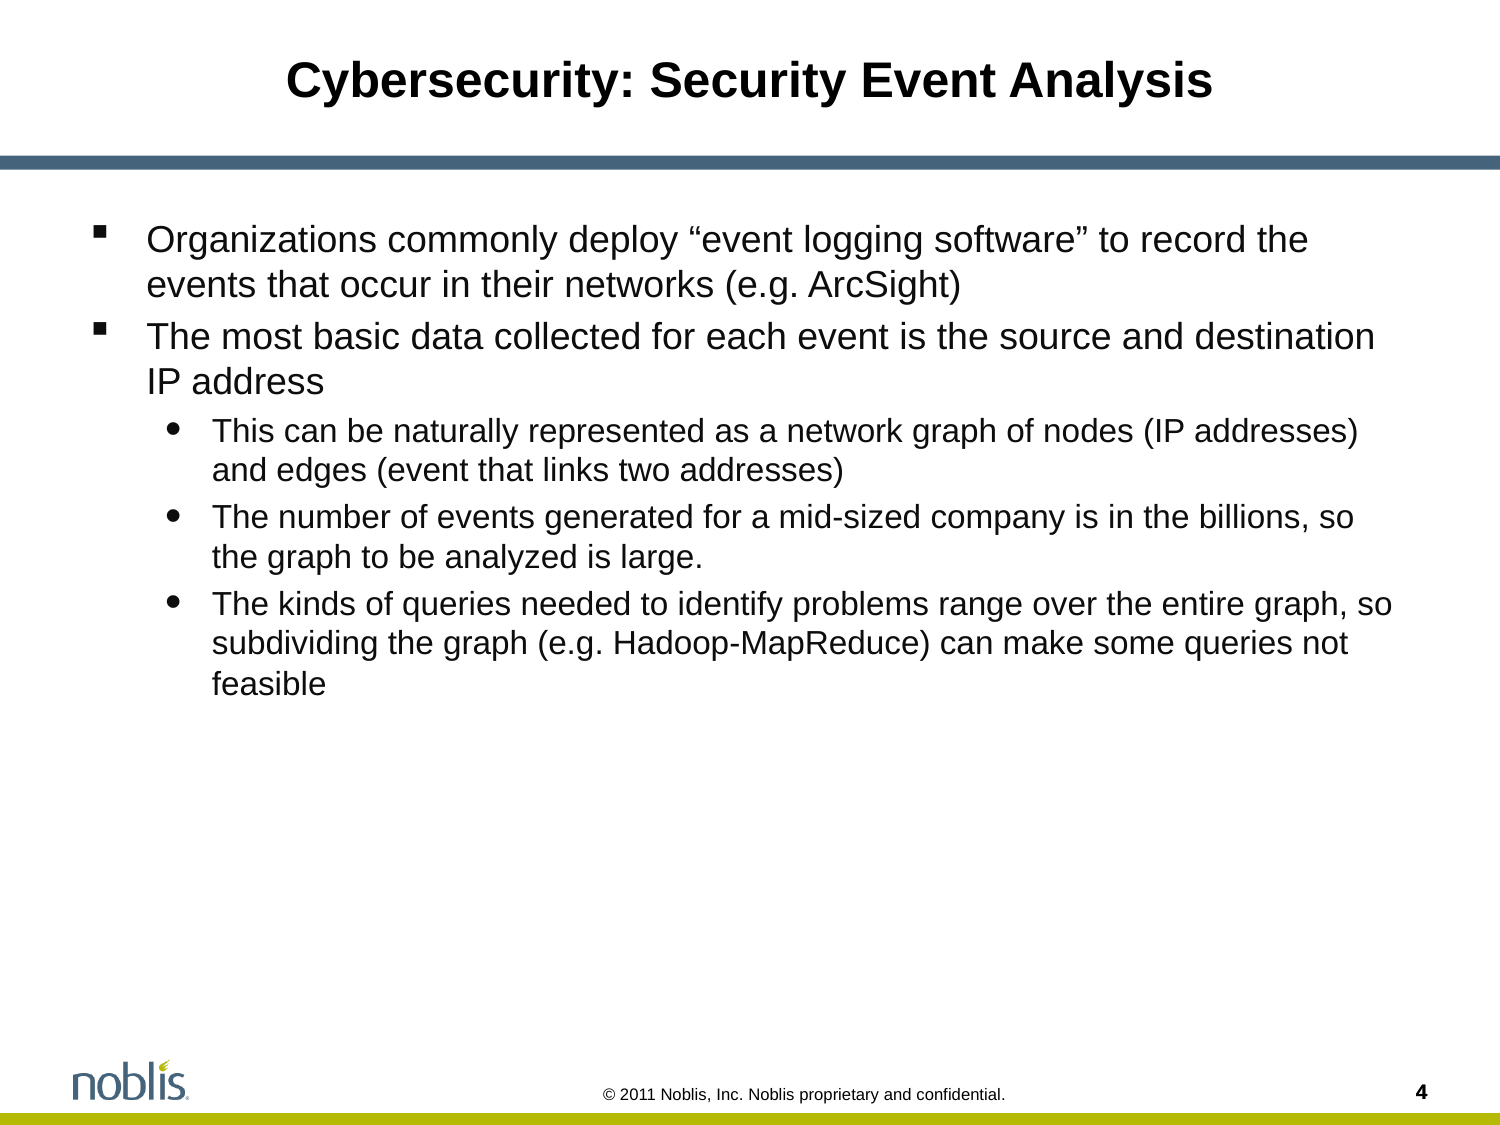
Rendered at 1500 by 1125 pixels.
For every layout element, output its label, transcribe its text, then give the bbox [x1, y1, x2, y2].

title Cybersecurity: Security Event Analysis [74, 0, 1426, 156]
picture [73, 1059, 189, 1100]
list Organizations commonly deploy “event logging software” to record the events that occur in their networks (e.g. ArcSight) The most basic data collected for each event is the source and destination IP address This can be naturally represented as a network graph of nodes (IP addresses) and edges (event that links two addresses) The number of events generated for a mid-sized company is in the billions, so the graph to be analyzed is large. The kinds of queries needed to identify problems range over the entire graph, so subdividing the graph (e.g. Hadoop-MapReduce) can make some queries not feasible [74, 206, 1426, 980]
